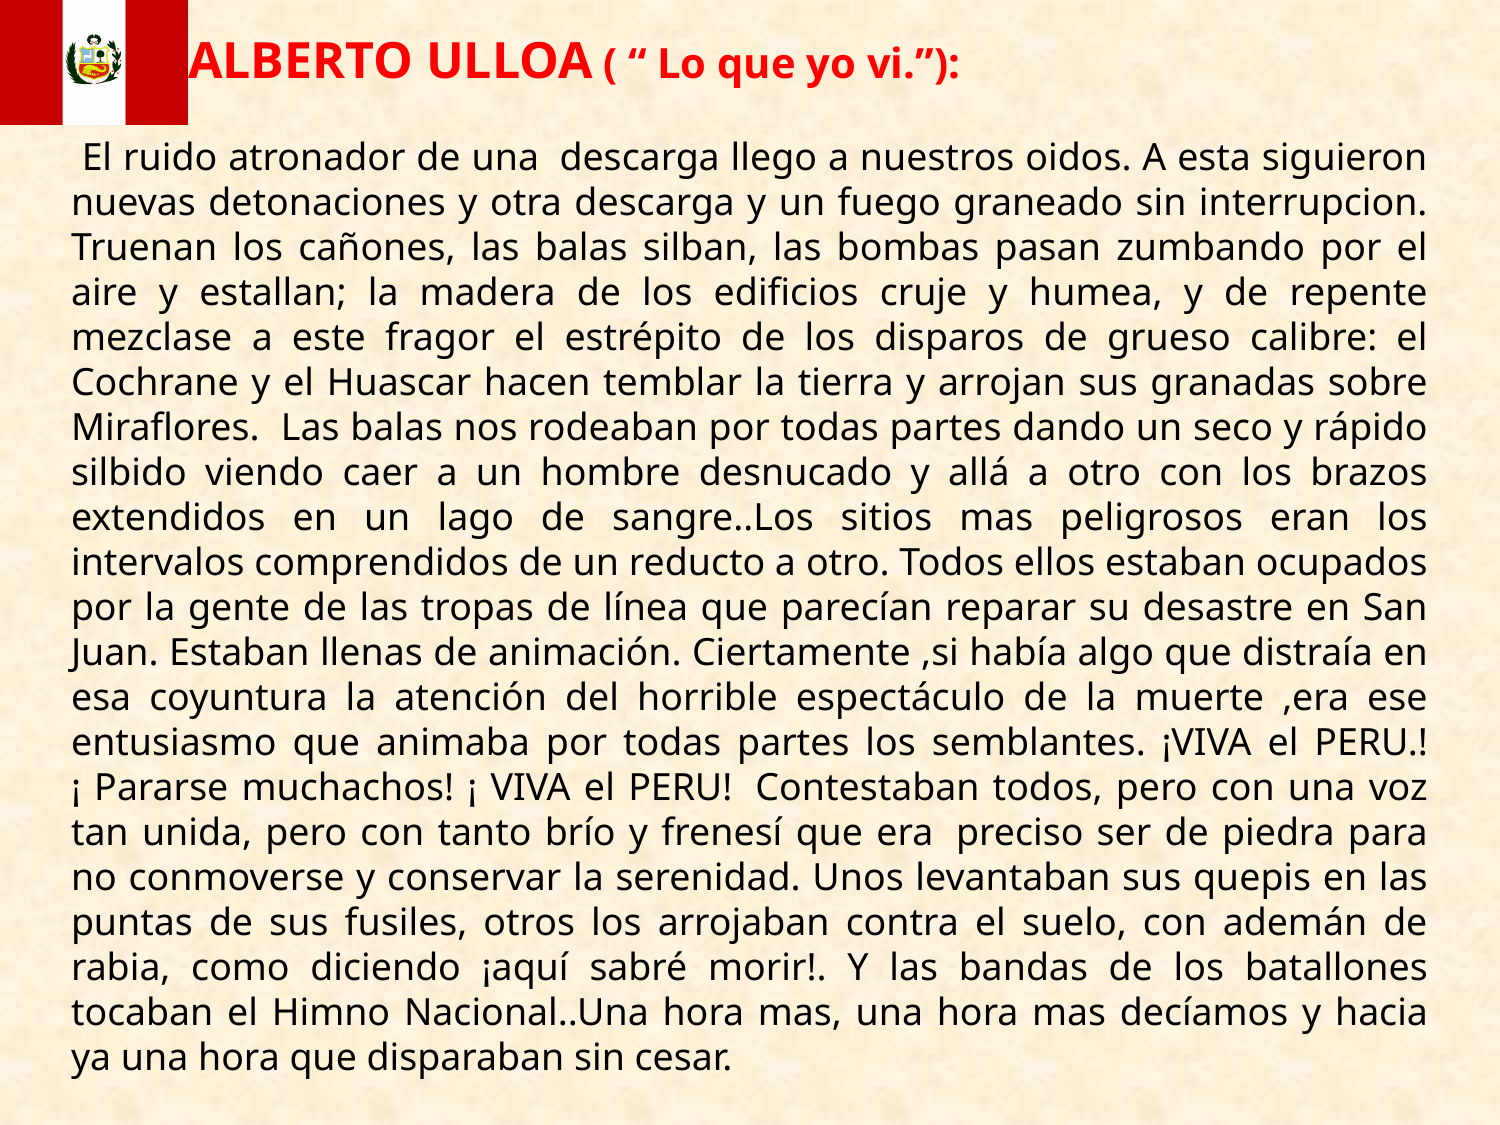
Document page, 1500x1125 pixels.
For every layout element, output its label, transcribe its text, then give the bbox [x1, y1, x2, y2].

text_box ALBERTO ULLOA ( “ Lo que yo vi.”): El ruido atronador de una descarga llego a nuestros oidos. A esta siguieron nuevas detonaciones y otra descarga y un fuego graneado sin interrupcion. Truenan los cañones, las balas silban, las bombas pasan zumbando por el aire y estallan; la madera de los edificios cruje y humea, y de repente mezclase a este fragor el estrépito de los disparos de grueso calibre: el Cochrane y el Huascar hacen temblar la tierra y arrojan sus granadas sobre Miraflores. Las balas nos rodeaban por todas partes dando un seco y rápido silbido viendo caer a un hombre desnucado y allá a otro con los brazos extendidos en un lago de sangre..Los sitios mas peligrosos eran los intervalos comprendidos de un reducto a otro. Todos ellos estaban ocupados por la gente de las tropas de línea que parecían reparar su desastre en San Juan. Estaban llenas de animación. Ciertamente ,si había algo que distraía en esa coyuntura la atención del horrible espectáculo de la muerte ,era ese entusiasmo que animaba por todas partes los semblantes. ¡VIVA el PERU.! ¡ Pararse muchachos! ¡ VIVA el PERU! Contestaban todos, pero con una voz tan unida, pero con tanto brío y frenesí que era preciso ser de piedra para no conmoverse y conservar la serenidad. Unos levantaban sus quepis en las puntas de sus fusiles, otros los arrojaban contra el suelo, con ademán de rabia, como diciendo ¡aquí sabré morir!. Y las bandas de los batallones tocaban el Himno Nacional..Una hora mas, una hora mas decíamos y hacia ya una hora que disparaban sin cesar. [56, 20, 1444, 1086]
picture [0, 0, 1500, 1125]
